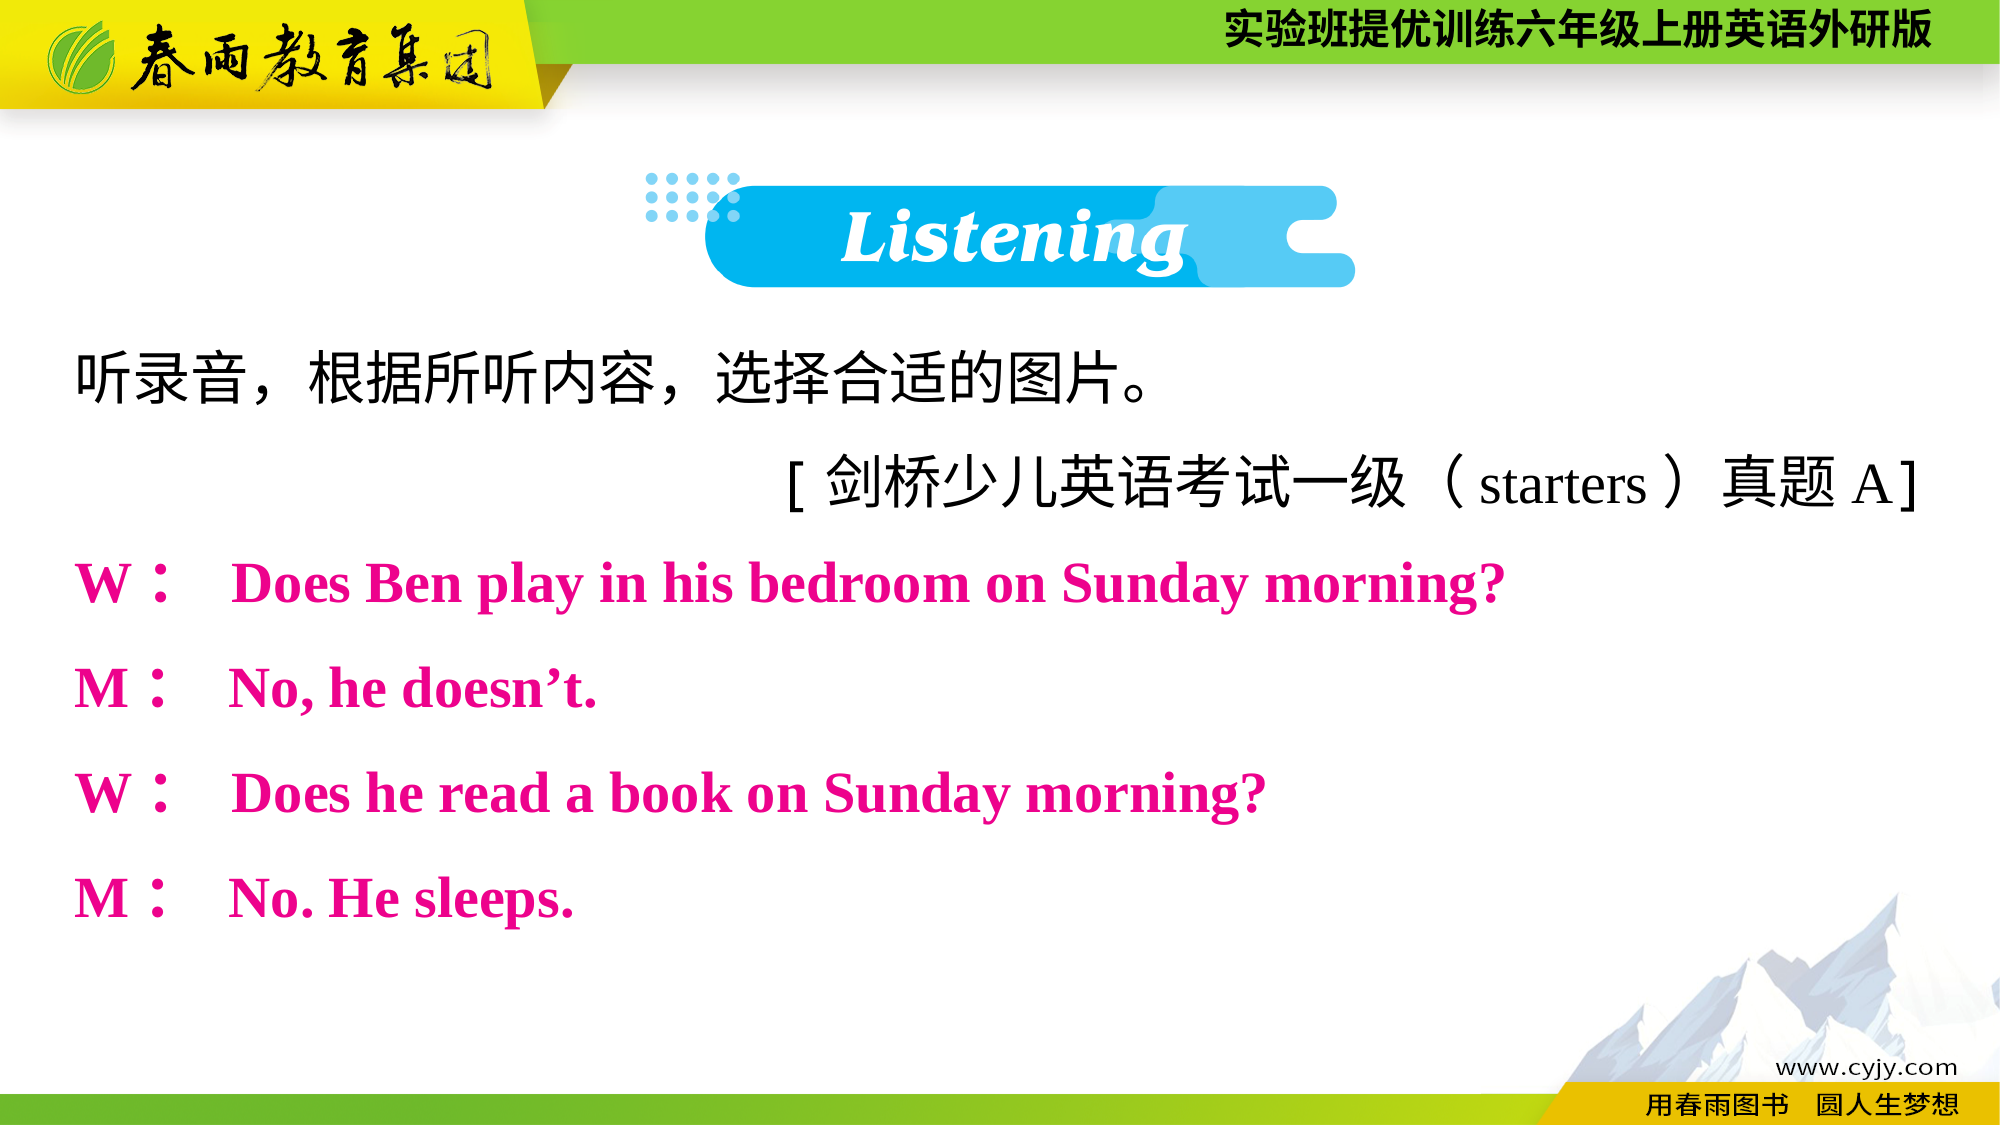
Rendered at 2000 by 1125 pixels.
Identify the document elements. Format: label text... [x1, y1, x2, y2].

list 听录音，根据所听内容，选择合适的图片。 [剑桥少儿英语考试一级（starters）真题A] [59, 298, 1944, 501]
text_box W： Does Ben play in his bedroom on Sunday morning? M： No, he doesn’t. W： Does he read a book on Sunday morning? M： No. He sleeps. [59, 501, 1944, 937]
picture [0, 0, 2000, 1125]
